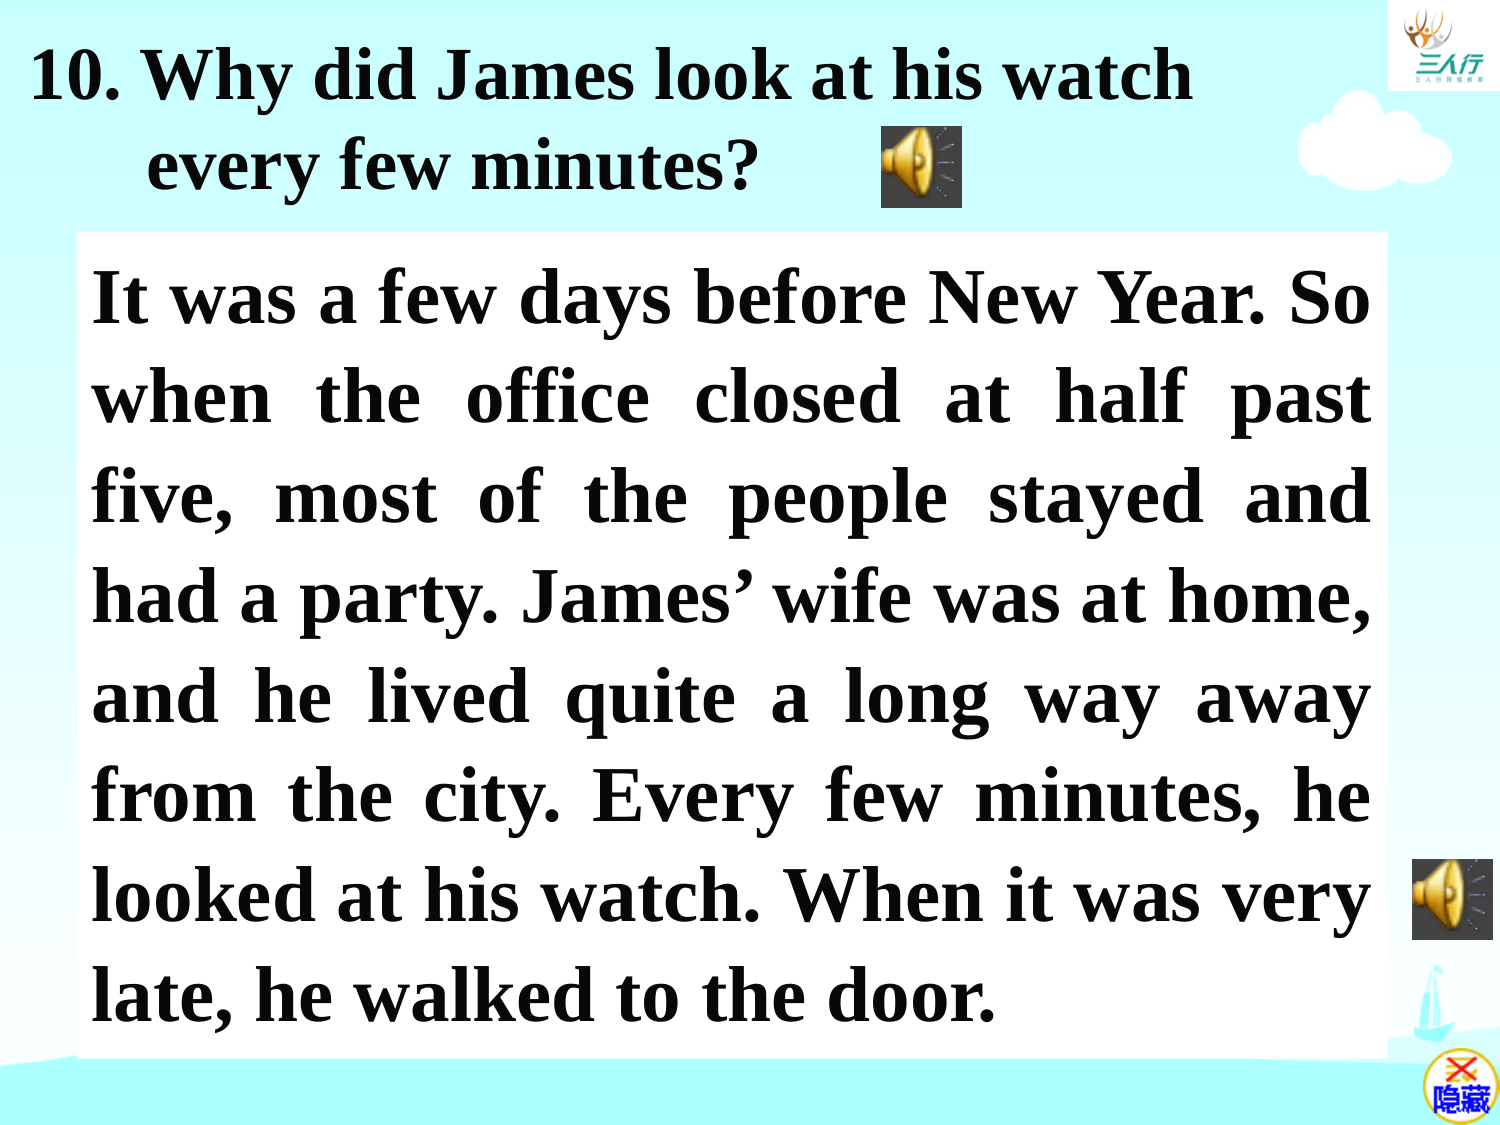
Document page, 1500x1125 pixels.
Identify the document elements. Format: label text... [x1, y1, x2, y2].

picture [1387, 0, 1500, 91]
picture [1423, 1048, 1500, 1125]
picture [879, 125, 964, 209]
picture [1410, 857, 1495, 942]
text_box It was a few days before New Year. So when the office closed at half past five, most of the people stayed and had a party. James’ wife was at home, and he lived quite a long way away from the city. Every few minutes, he looked at his watch. When it was very late, he walked to the door. [76, 231, 1388, 1059]
text_box 10. Why did James look at his watch every few minutes? [14, 17, 1326, 213]
